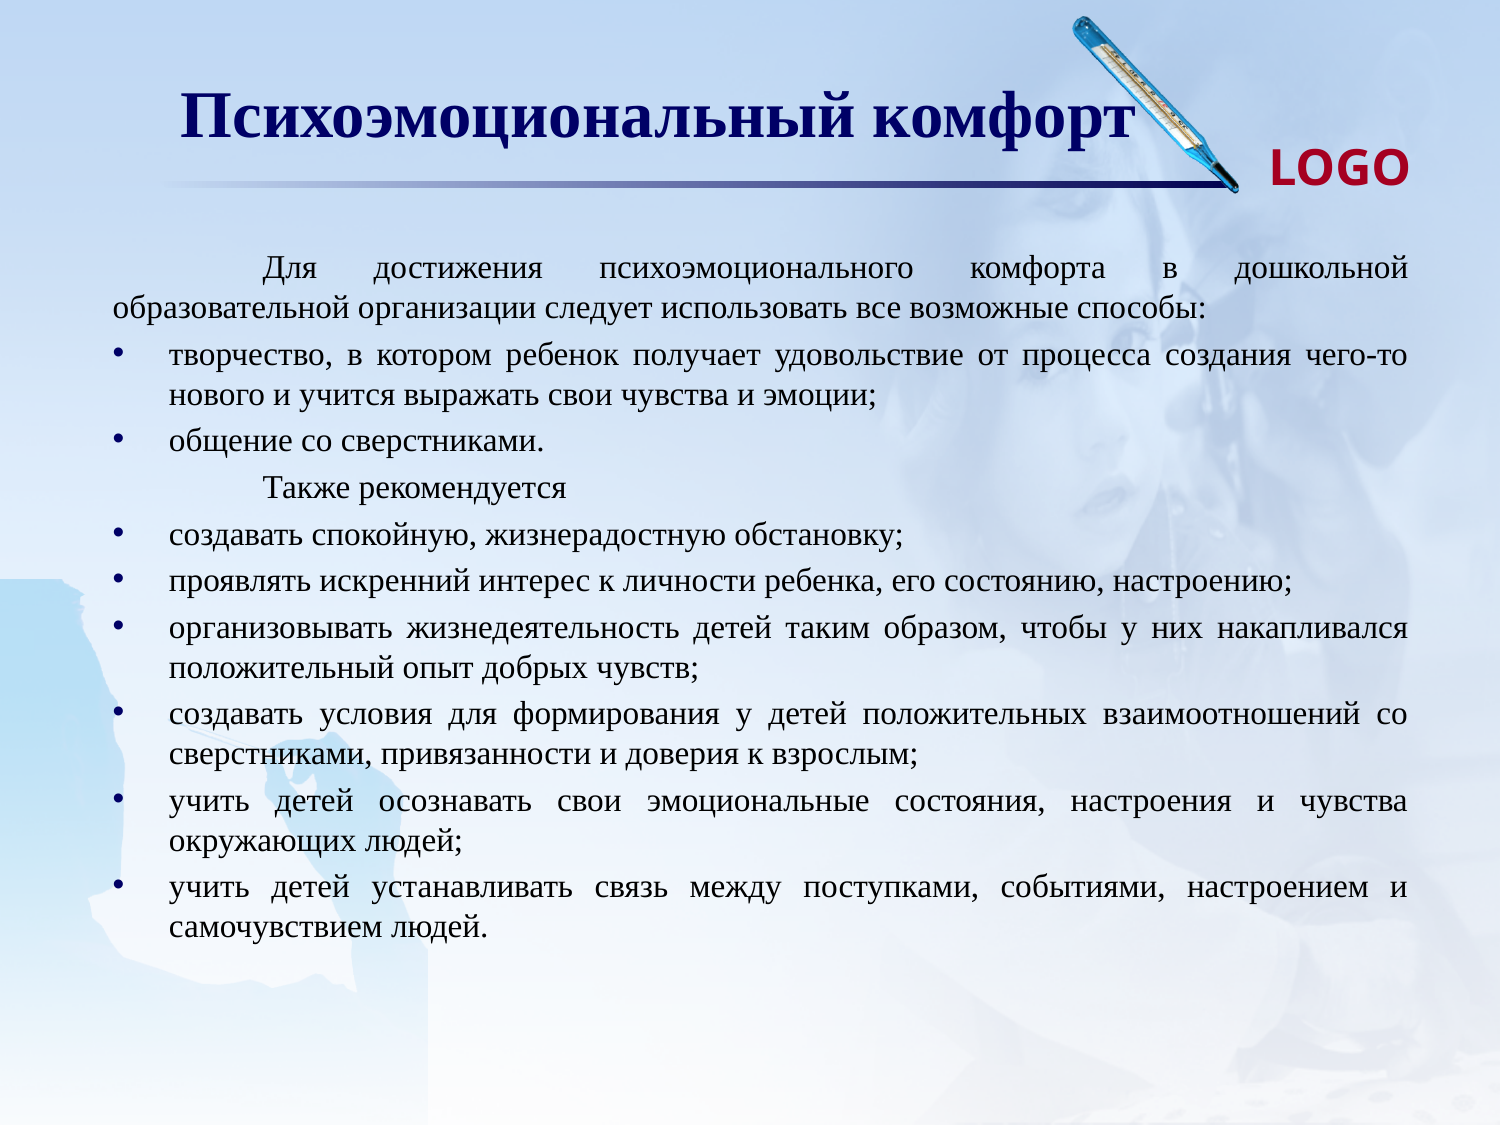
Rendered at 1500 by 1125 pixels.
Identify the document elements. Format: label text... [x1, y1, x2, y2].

title Психоэмоциональный комфорт [21, 59, 1297, 163]
picture [0, 0, 1500, 1125]
list Для достижения психоэмоционального комфорта в дошкольной образовательной организации следует использовать все возможные способы: творчество, в котором ребенок получает удовольствие от процесса создания чего-то нового и учится выражать свои чувства и эмоции; общение со сверстниками. Также рекомендуется создавать спокойную, жизнерадостную обстановку; проявлять искренний интерес к личности ребенка, его состоянию, настроению; организовывать жизнедеятельность детей таким образом, чтобы у них накапливался положительный опыт добрых чувств; создавать условия для формирования у детей положительных взаимоотношений со сверстниками, привязанности и доверия к взрослым; учить детей осознавать свои эмоциональные состояния, настроения и чувства окружающих людей; учить детей устанавливать связь между поступками, событиями, настроением и самочувствием людей. [97, 237, 1425, 1056]
